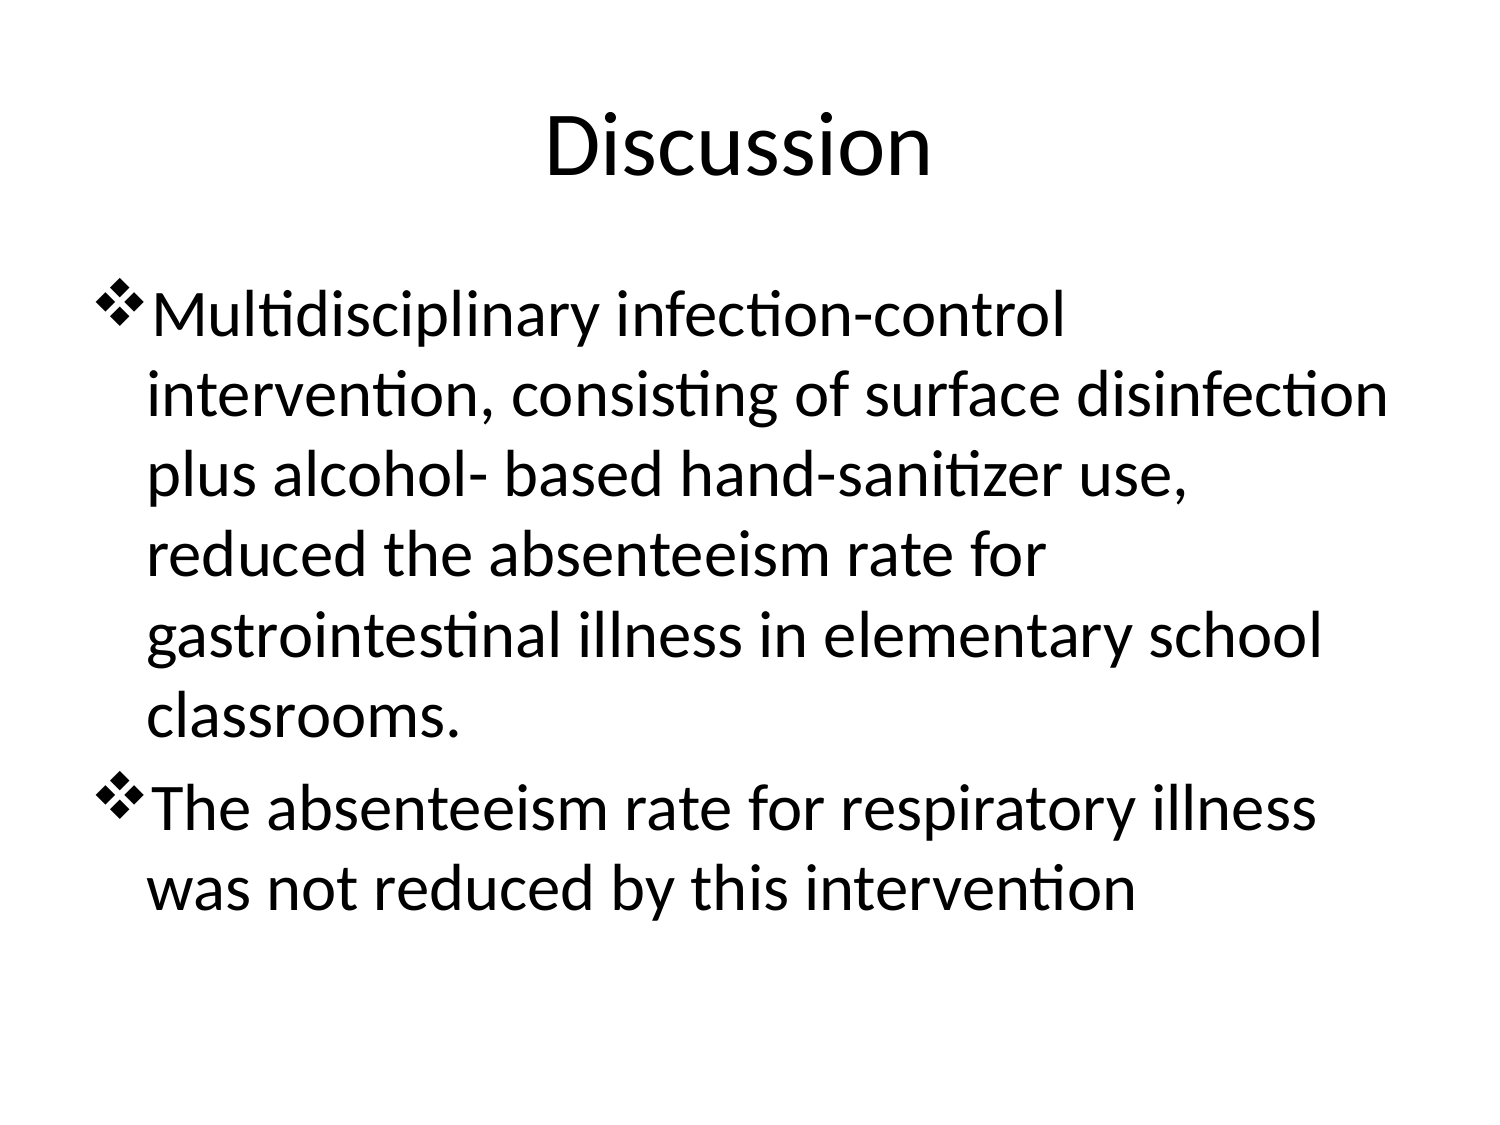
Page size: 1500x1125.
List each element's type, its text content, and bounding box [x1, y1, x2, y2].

list Multidisciplinary infection-control intervention, consisting of surface disinfection plus alcohol- based hand-sanitizer use, reduced the absenteeism rate for gastrointestinal illness in elementary school classrooms. The absenteeism rate for respiratory illness was not reduced by this intervention [75, 262, 1425, 1005]
title Discussion [75, 45, 1425, 233]
